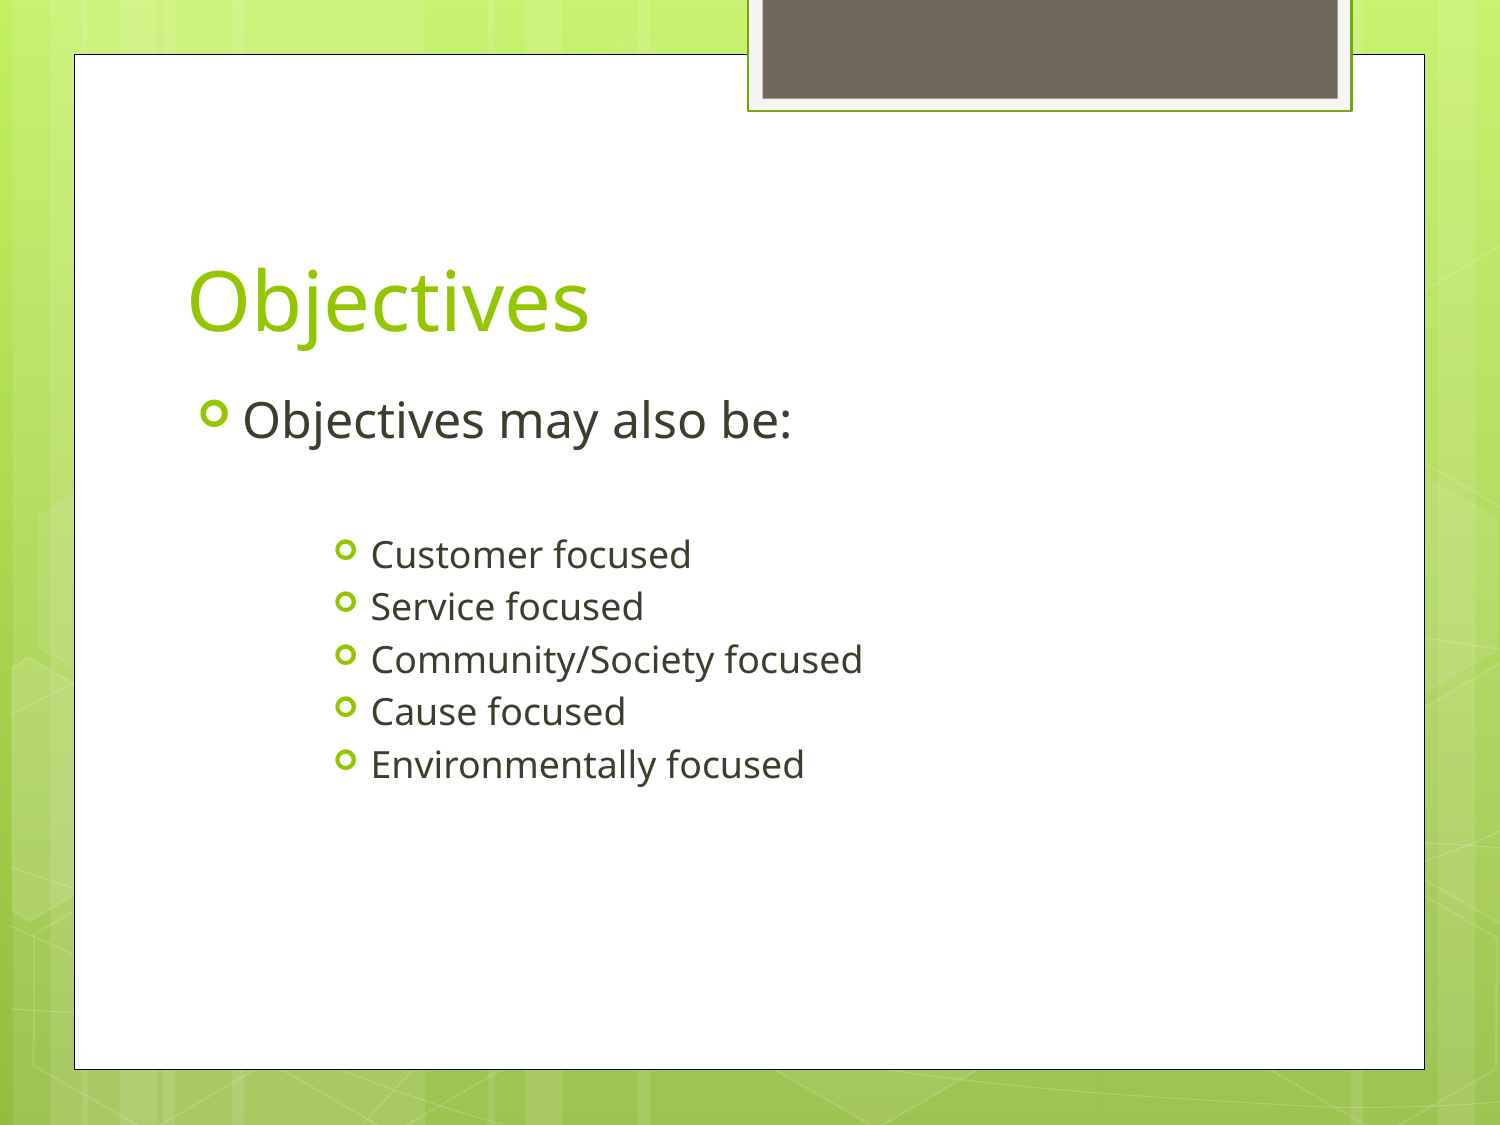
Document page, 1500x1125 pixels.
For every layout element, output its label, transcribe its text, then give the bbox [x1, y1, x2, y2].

list Objectives may also be: Customer focused Service focused Community/Society focused Cause focused Environmentally focused [171, 381, 1283, 957]
title Objectives [171, 168, 1324, 357]
